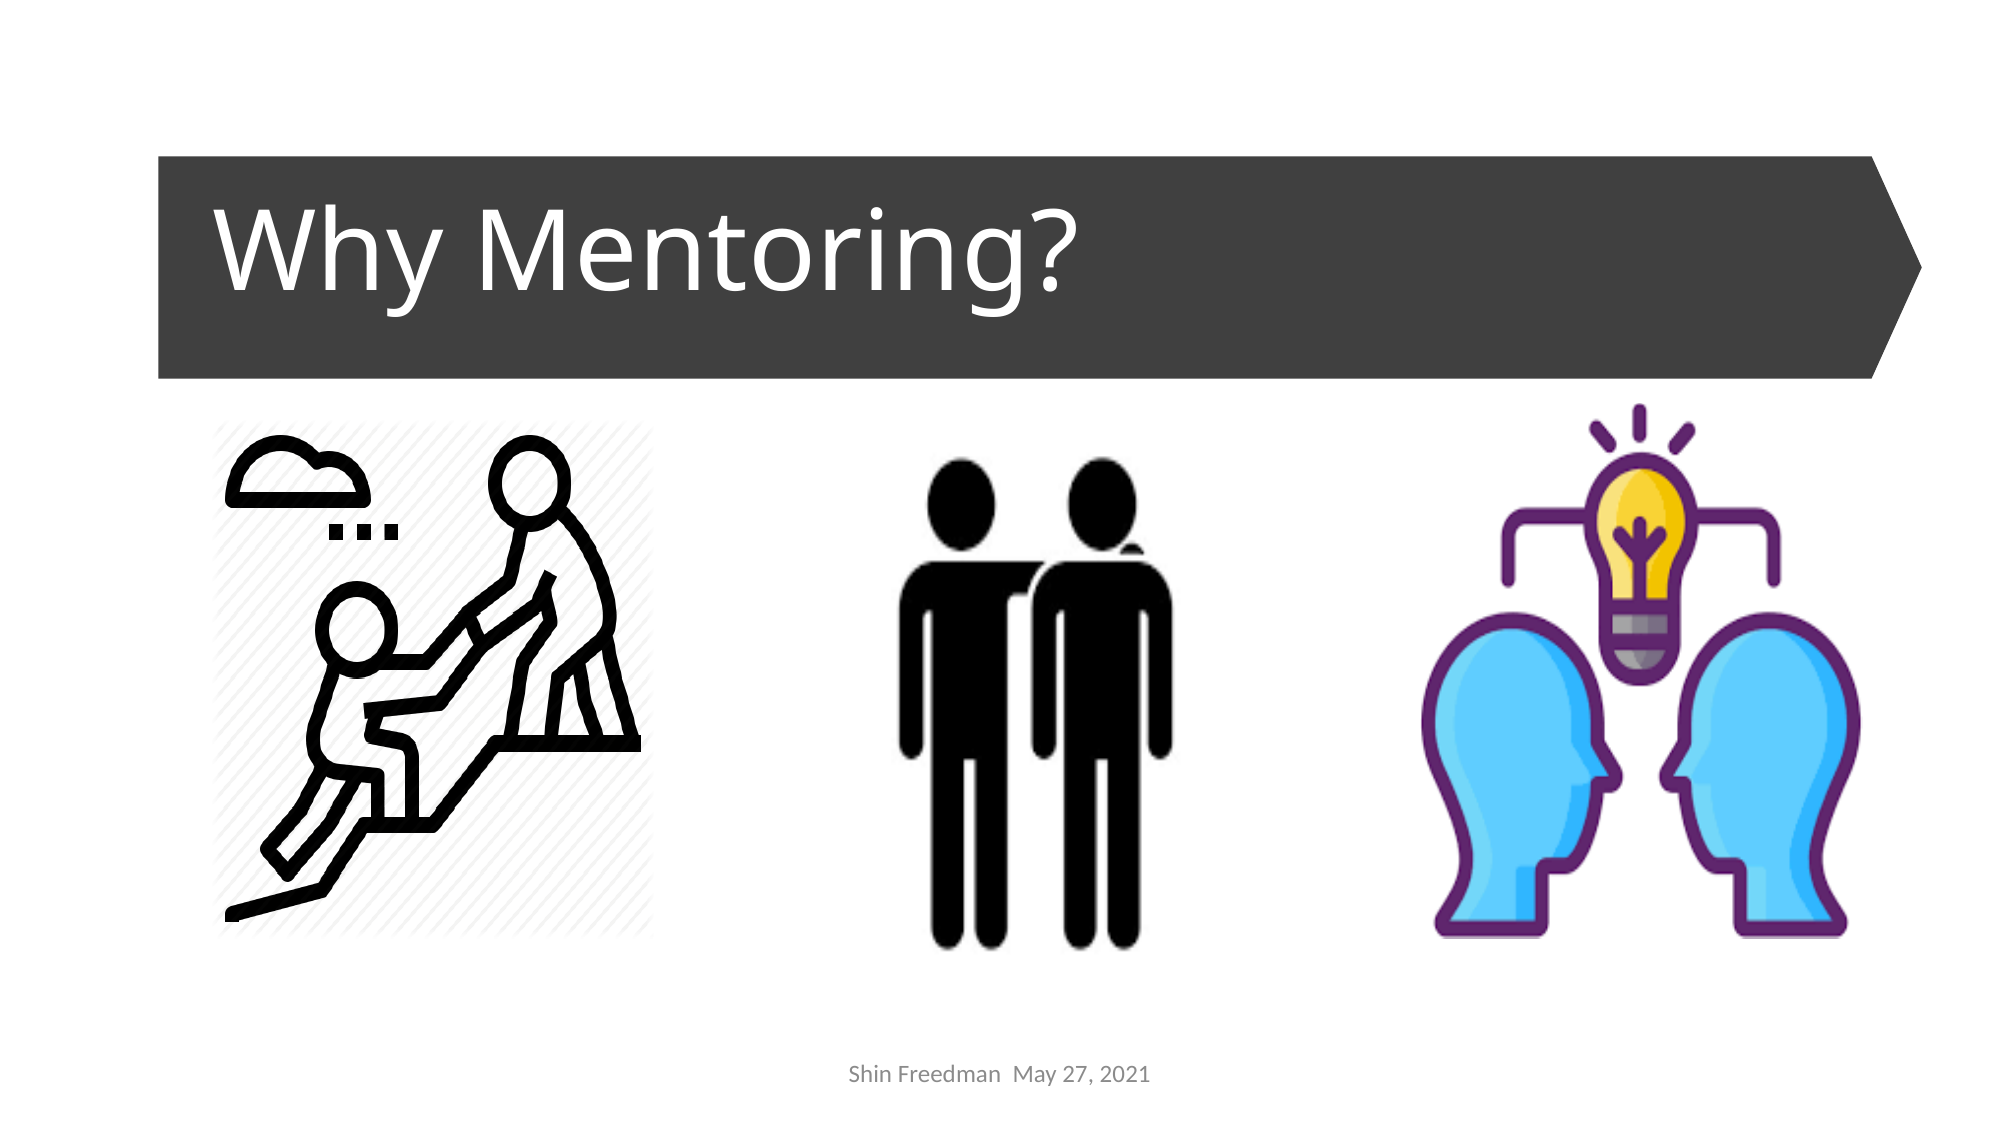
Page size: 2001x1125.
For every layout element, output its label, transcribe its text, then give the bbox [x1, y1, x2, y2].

footer Shin Freedman May 27, 2021 [662, 1042, 1338, 1103]
title Why Mentoring? [197, 168, 1842, 339]
picture [664, 403, 1409, 1007]
text_box [157, 155, 1923, 380]
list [211, 419, 654, 939]
picture [1419, 403, 1863, 939]
